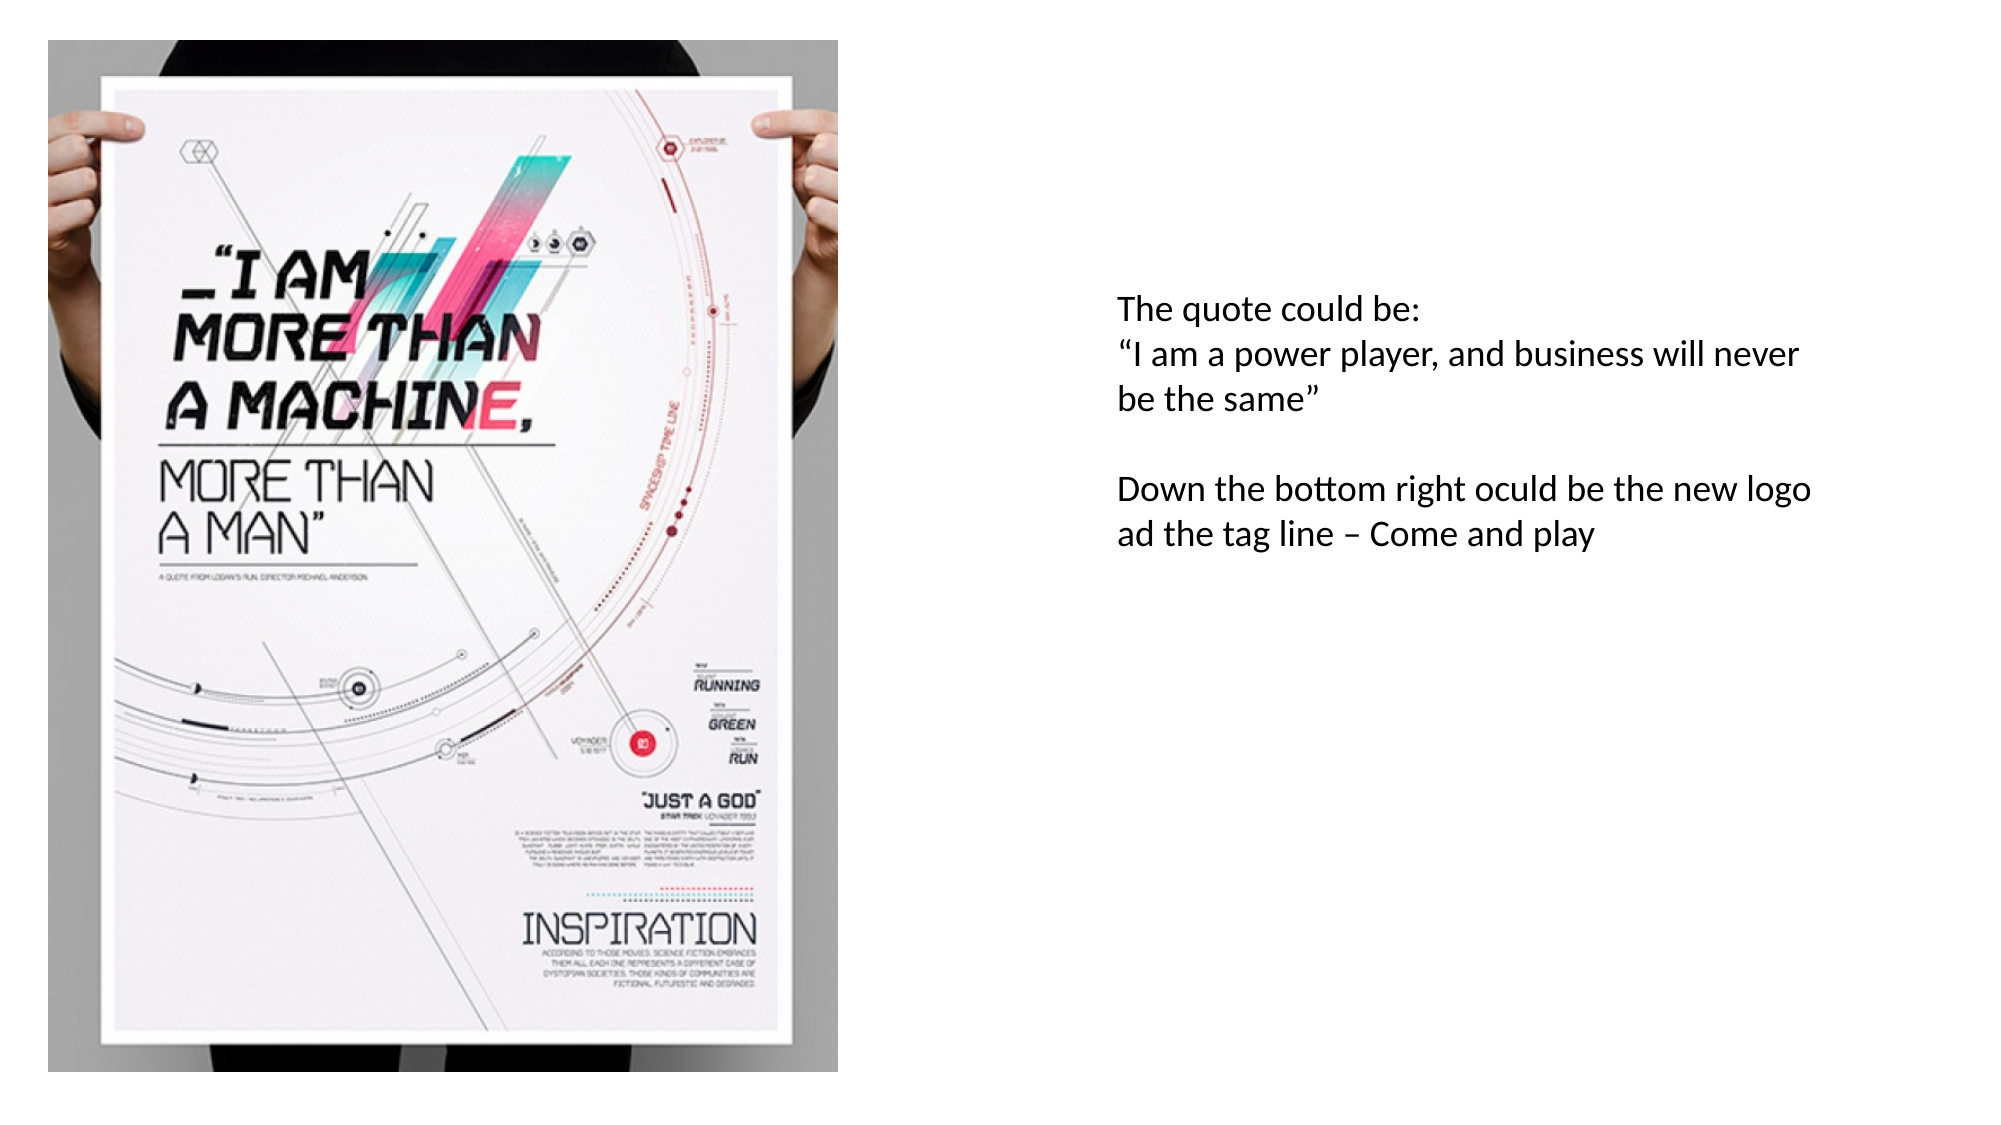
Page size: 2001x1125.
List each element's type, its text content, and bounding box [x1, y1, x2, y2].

picture [48, 40, 838, 1073]
text_box The quote could be: “I am a power player, and business will never be the same” Down the bottom right oculd be the new logo ad the tag line – Come and play [1102, 276, 1854, 607]
